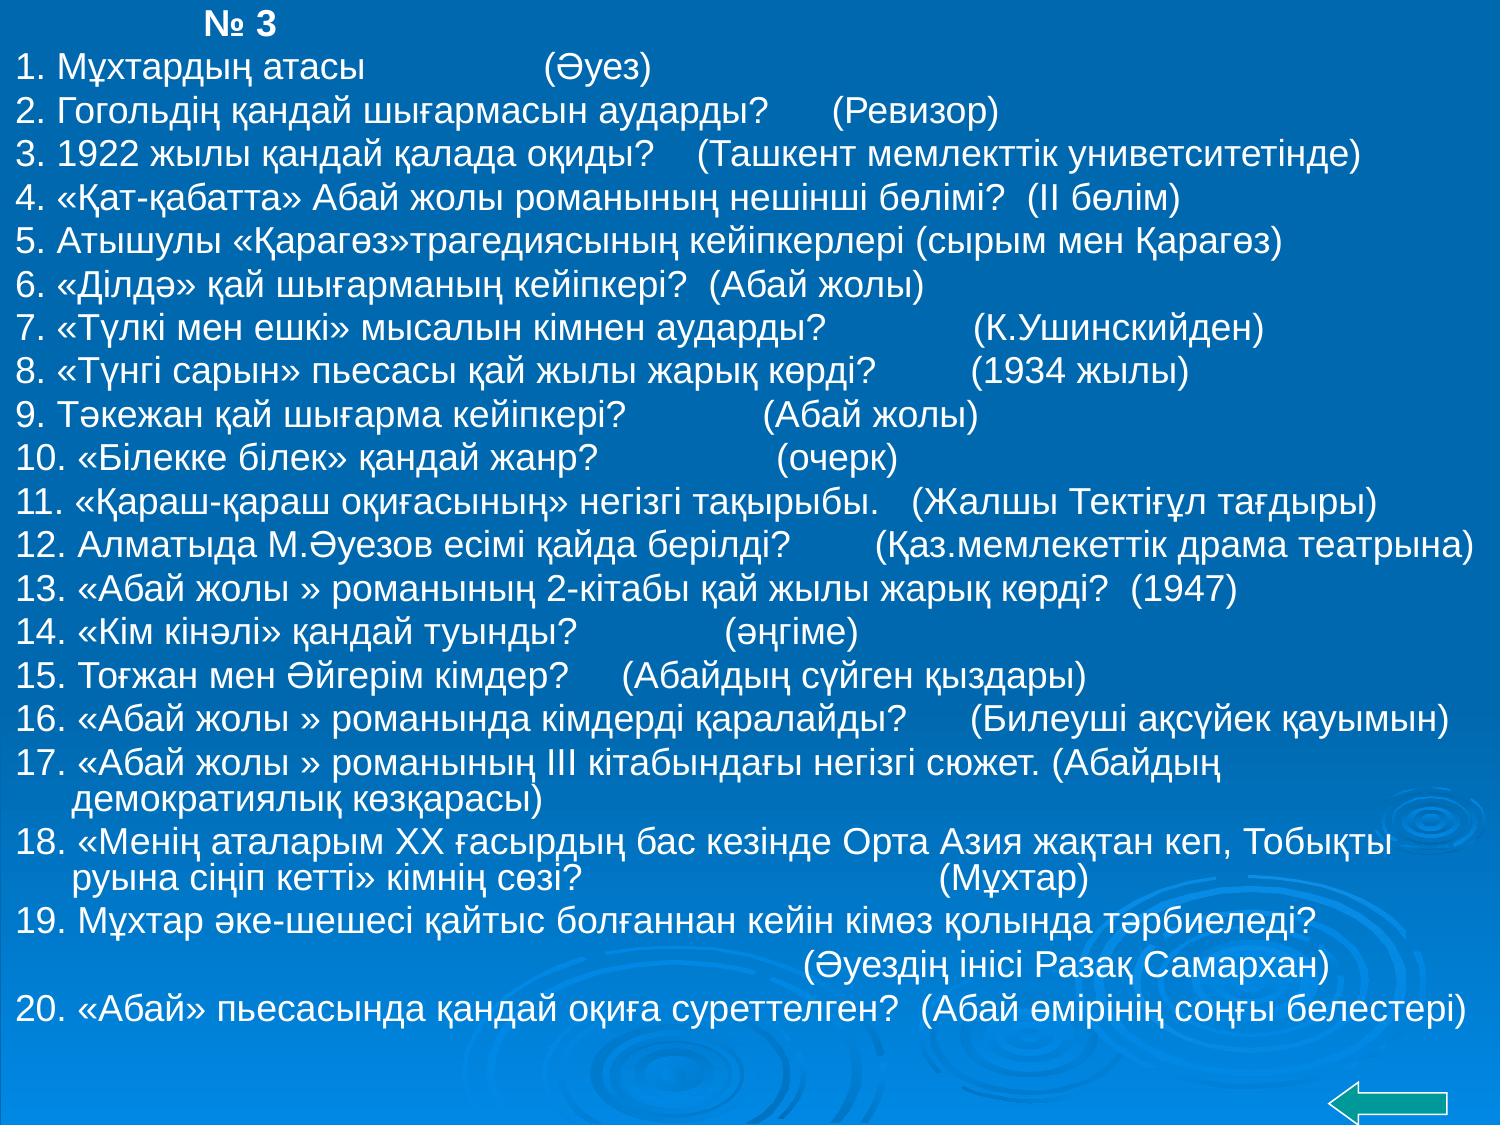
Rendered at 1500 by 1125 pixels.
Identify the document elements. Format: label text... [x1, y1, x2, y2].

list № 3 1. Мұхтардың атасы (Әуез) 2. Гогольдің қандай шығармасын аударды? (Ревизор) 3. 1922 жылы қандай қалада оқиды? (Ташкент мемлекттік униветситетінде) 4. «Қат-қабатта» Абай жолы романының нешінші бөлімі? (ІІ бөлім) 5. Атышулы «Қарагөз»трагедиясының кейіпкерлері (сырым мен Қарагөз) 6. «Ділдә» қай шығарманың кейіпкері? (Абай жолы) 7. «Түлкі мен ешкі» мысалын кімнен аударды? (К.Ушинскийден) 8. «Түнгі сарын» пьесасы қай жылы жарық көрді? (1934 жылы) 9. Тәкежан қай шығарма кейіпкері? (Абай жолы) 10. «Білекке білек» қандай жанр? (очерк) 11. «Қараш-қараш оқиғасының» негізгі тақырыбы. (Жалшы Тектіғұл тағдыры) 12. Алматыда М.Әуезов есімі қайда берілді? (Қаз.мемлекеттік драма театрына) 13. «Абай жолы » романының 2-кітабы қай жылы жарық көрді? (1947) 14. «Кім кінәлі» қандай туынды? (әңгіме) 15. Тоғжан мен Әйгерім кімдер? (Абайдың сүйген қыздары) 16. «Абай жолы » романында кімдерді қаралайды? (Билеуші ақсүйек қауымын) 17. «Абай жолы » романының ІІІ кітабындағы негізгі сюжет. (Абайдың демократиялық көзқарасы) 18. «Менің аталарым ХХ ғасырдың бас кезінде Орта Азия жақтан кеп, Тобықты руына сіңіп кетті» кімнің сөзі? (Мұхтар) 19. Мұхтар әке-шешесі қайтыс болғаннан кейін кімөз қолында тәрбиеледі? (Әуездің інісі Разақ Самархан) 20. «Абай» пьесасында қандай оқиға суреттелген? (Абай өмірінің соңғы белестері) [0, 0, 1500, 1095]
text_box [1328, 1082, 1447, 1125]
